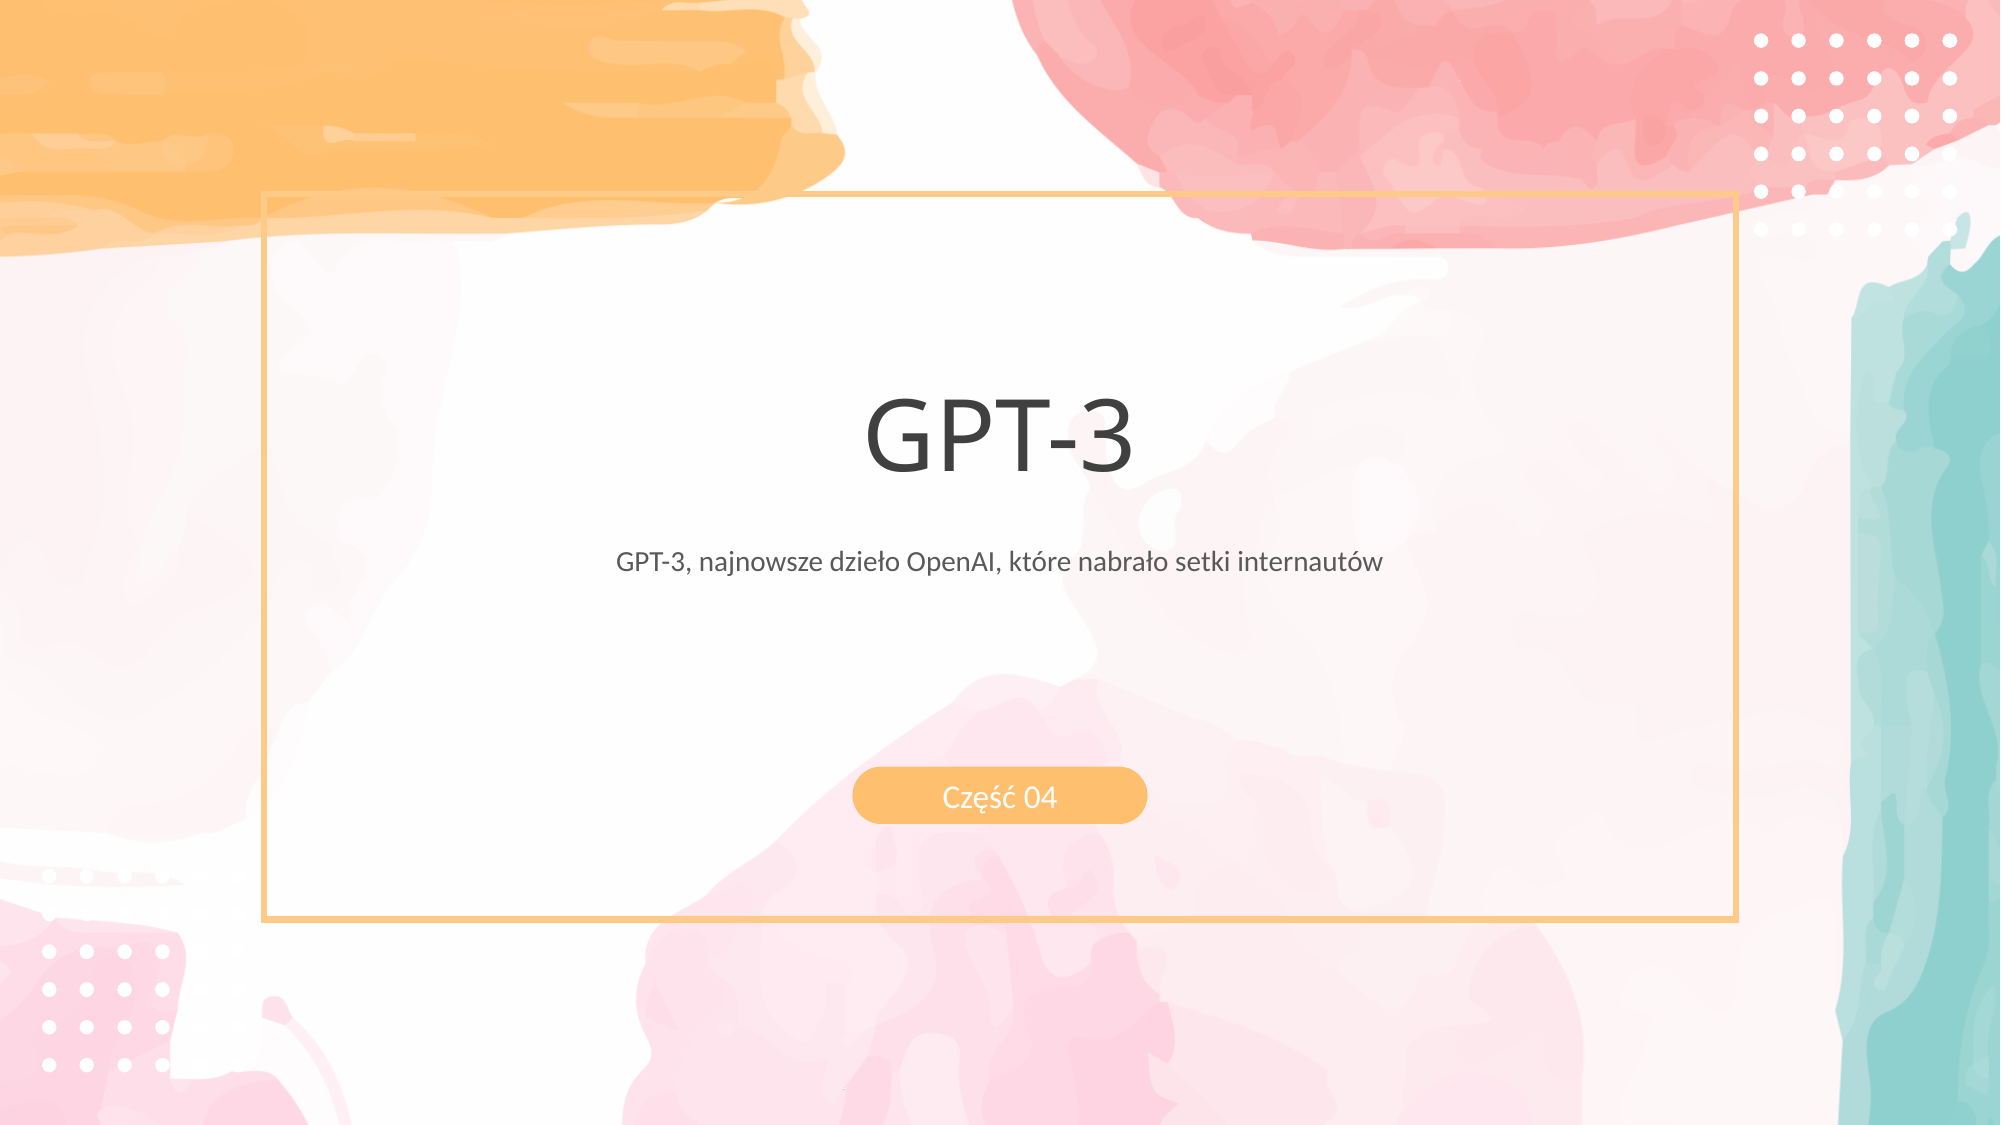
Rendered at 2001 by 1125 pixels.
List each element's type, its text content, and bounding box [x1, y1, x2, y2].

text_box [263, 193, 1737, 920]
picture [0, 0, 2000, 1125]
text_box GPT-3 [847, 364, 1152, 500]
